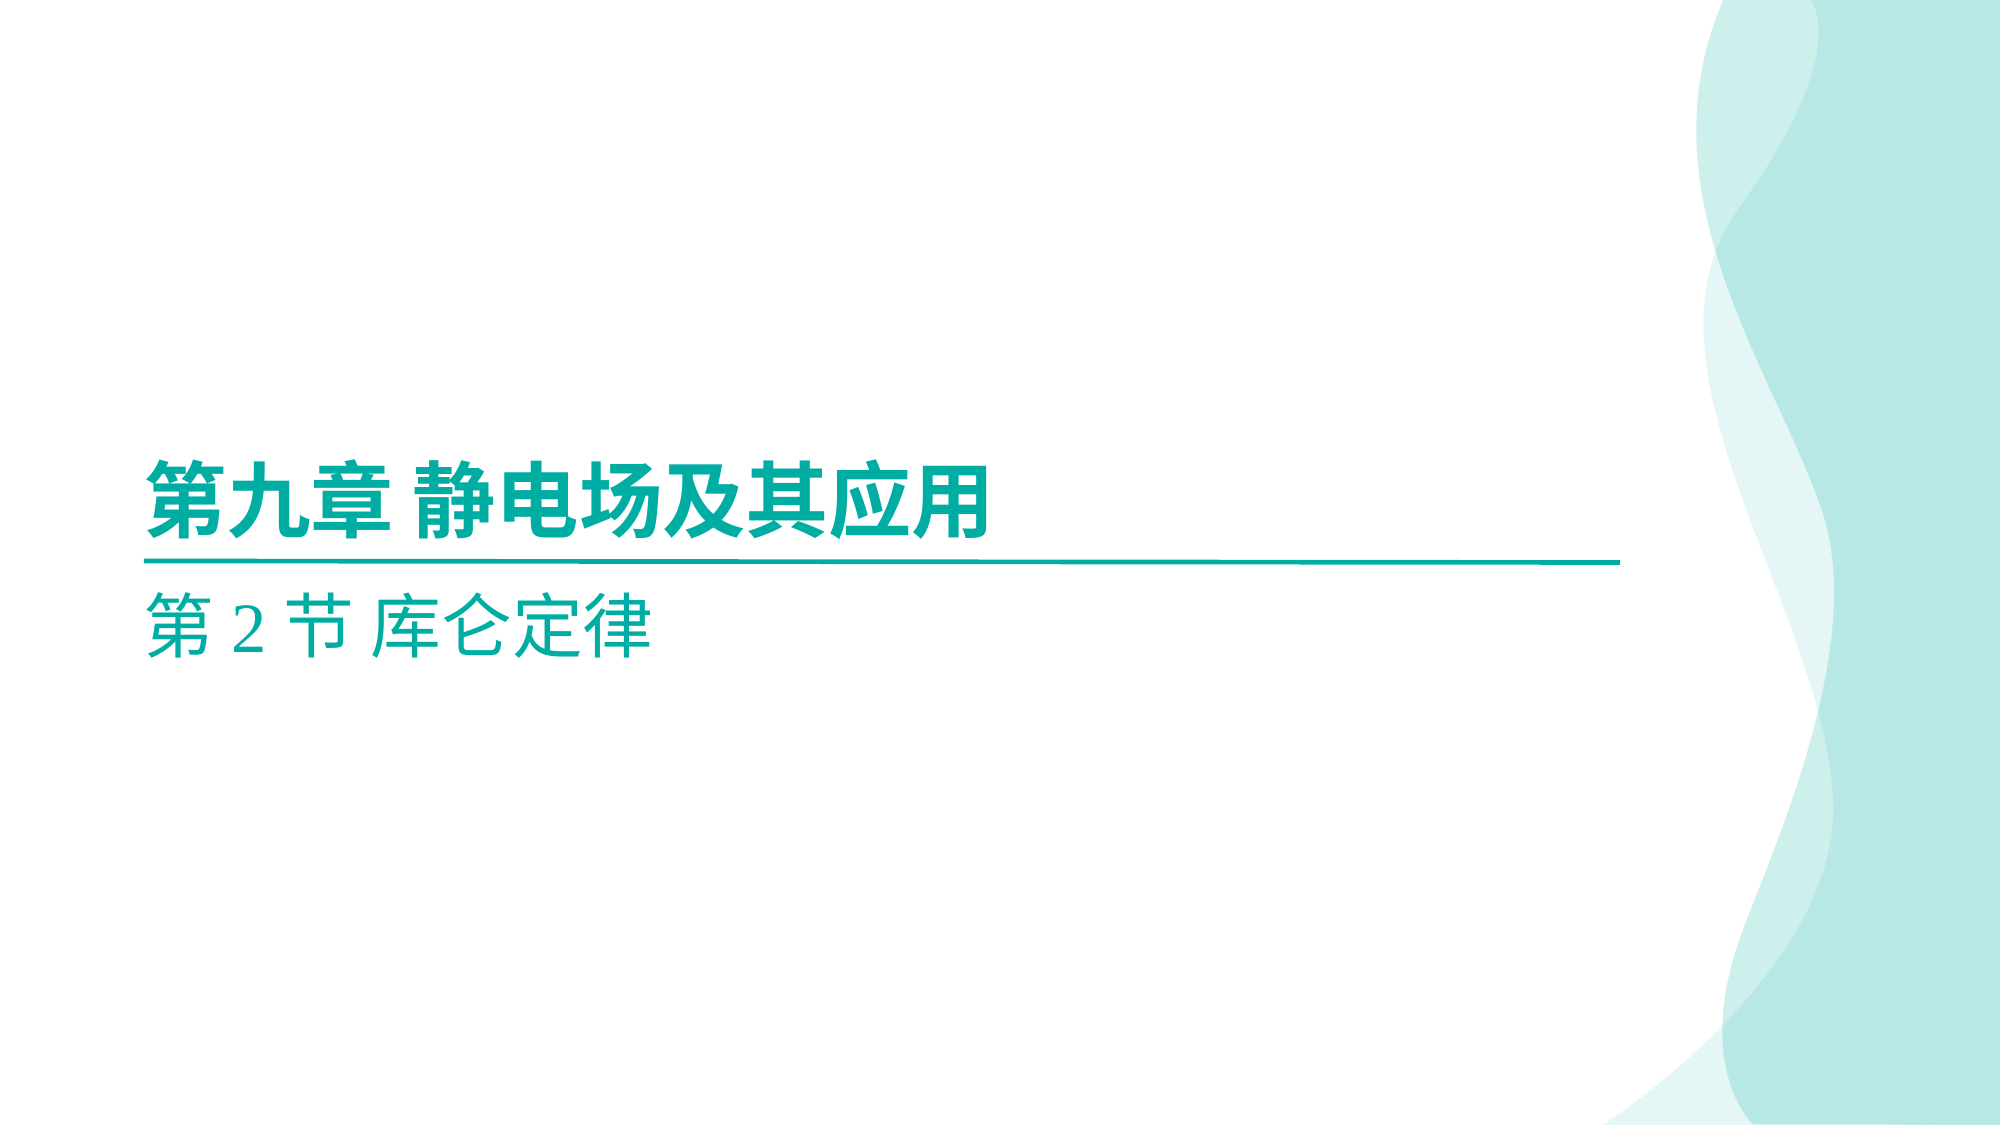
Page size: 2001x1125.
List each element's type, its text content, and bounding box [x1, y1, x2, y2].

text_box 第九章 静电场及其应用 [143, 436, 1875, 555]
text_box 第2节 库仑定律 [143, 572, 1875, 674]
picture [0, 0, 2000, 1125]
